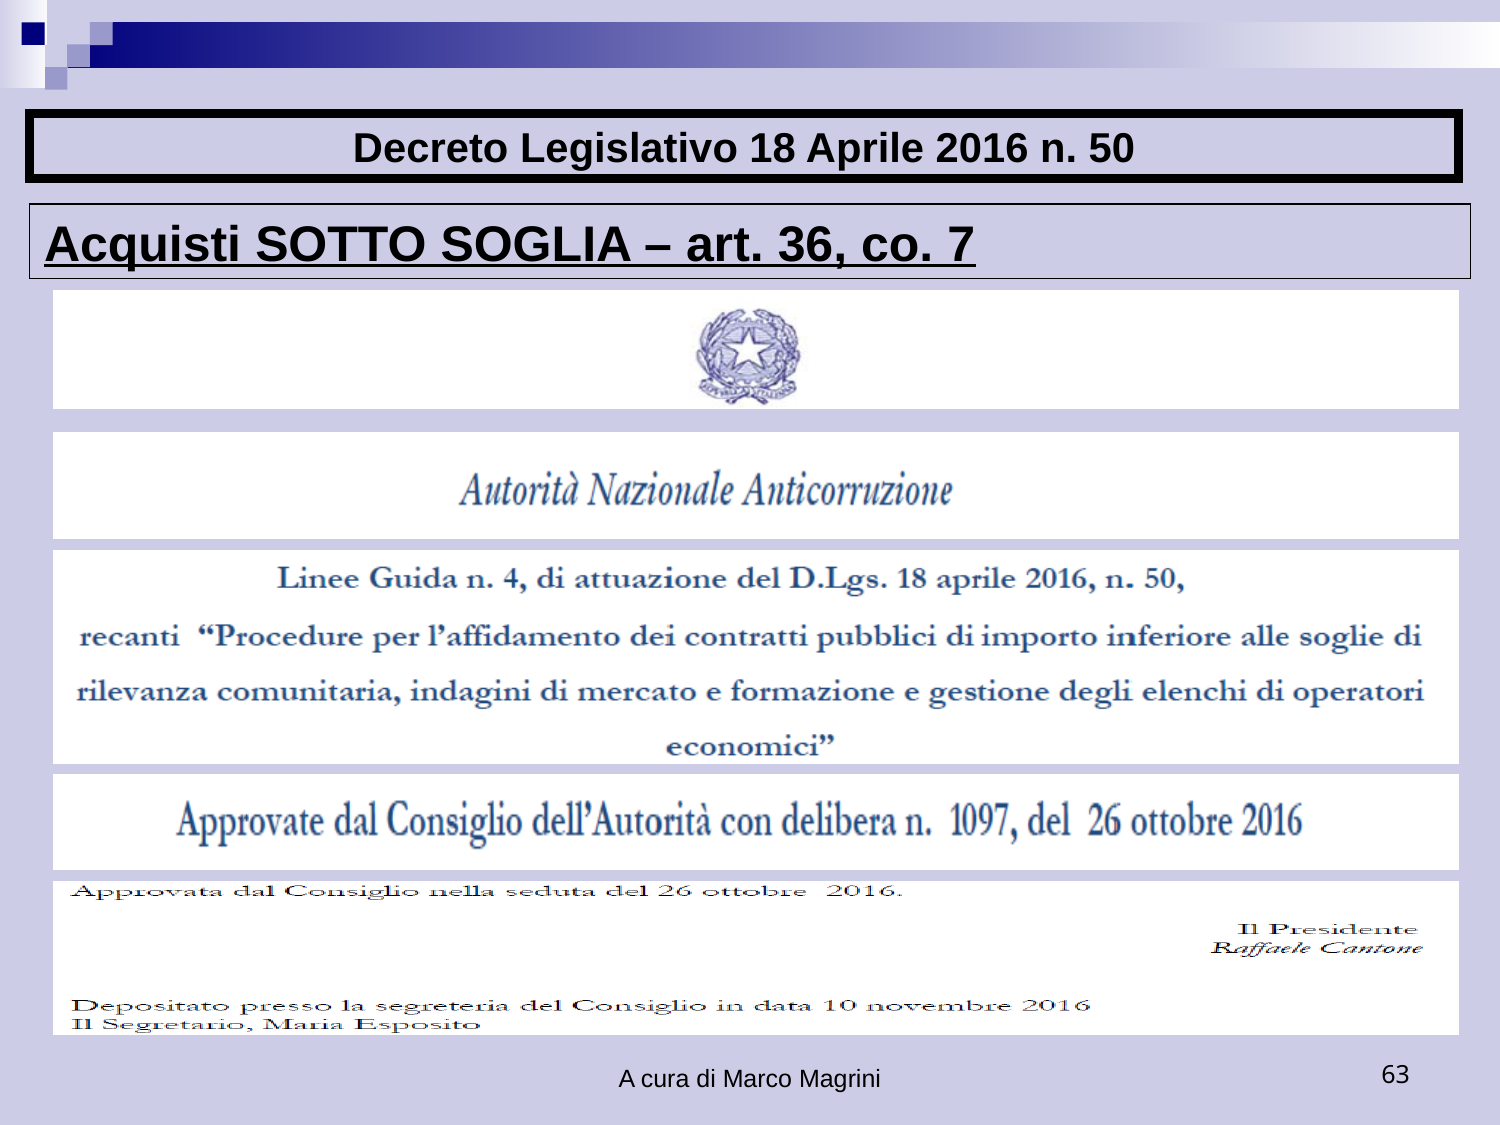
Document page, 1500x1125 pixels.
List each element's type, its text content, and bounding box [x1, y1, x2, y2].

picture [52, 881, 1460, 1036]
slide_number 63 [1074, 1044, 1425, 1100]
text_box Acquisti SOTTO SOGLIA – art. 36, co. 7 [29, 203, 1471, 279]
text_box Decreto Legislativo 18 Aprile 2016 n. 50 [29, 113, 1459, 179]
picture [52, 432, 1460, 540]
picture [52, 550, 1460, 764]
picture [52, 290, 1460, 410]
footer A cura di Marco Magrini [512, 1044, 988, 1100]
picture [52, 774, 1460, 870]
